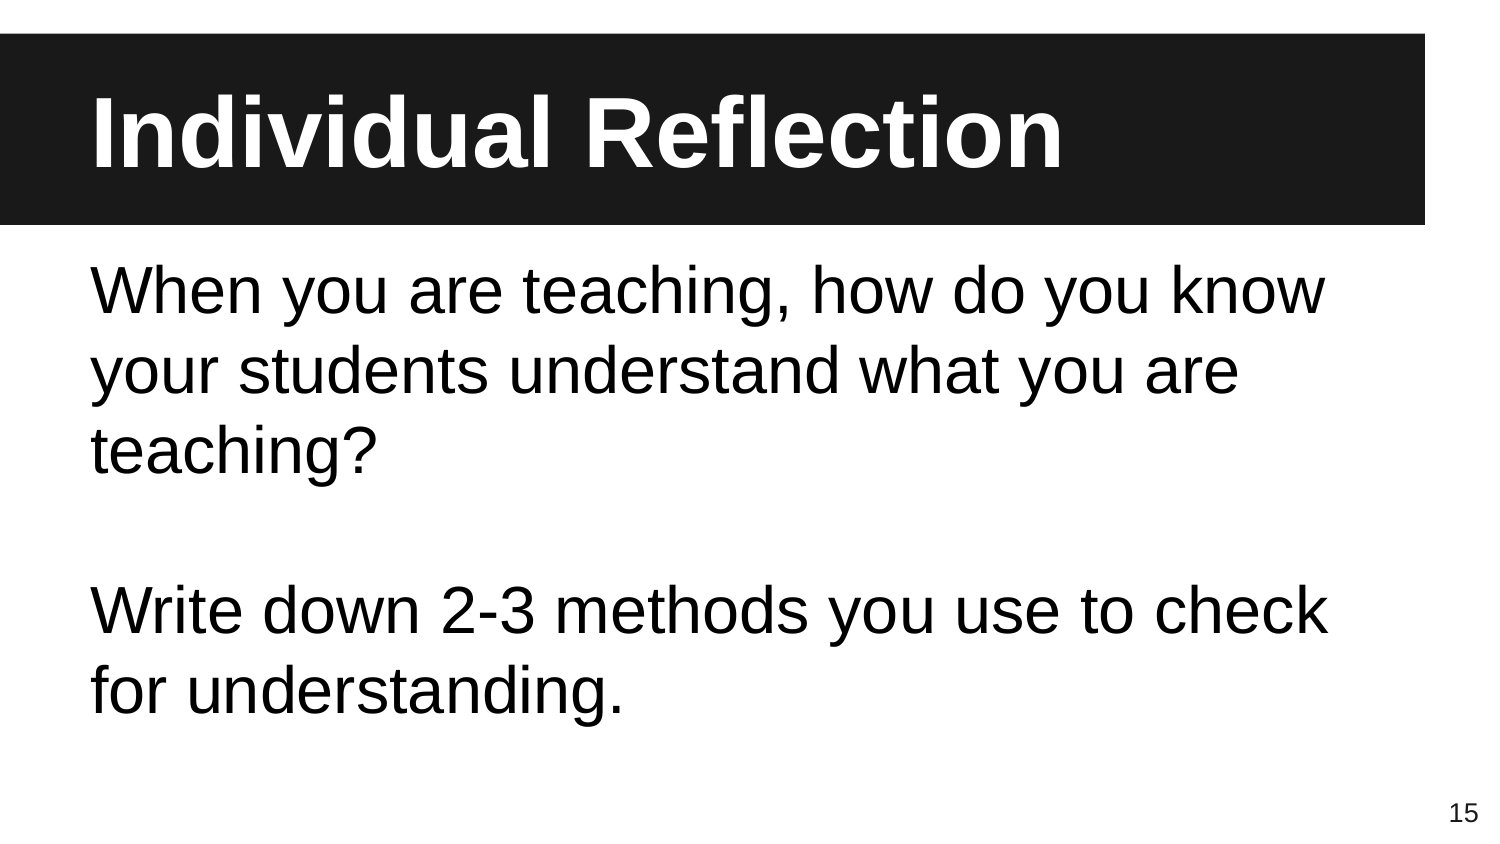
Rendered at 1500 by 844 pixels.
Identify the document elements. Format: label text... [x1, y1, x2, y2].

title Individual Reflection [75, 33, 1425, 221]
slide_number 15 [1403, 779, 1494, 844]
list When you are teaching, how do you know your students understand what you are teaching? Write down 2-3 methods you use to check for understanding. [75, 239, 1425, 808]
